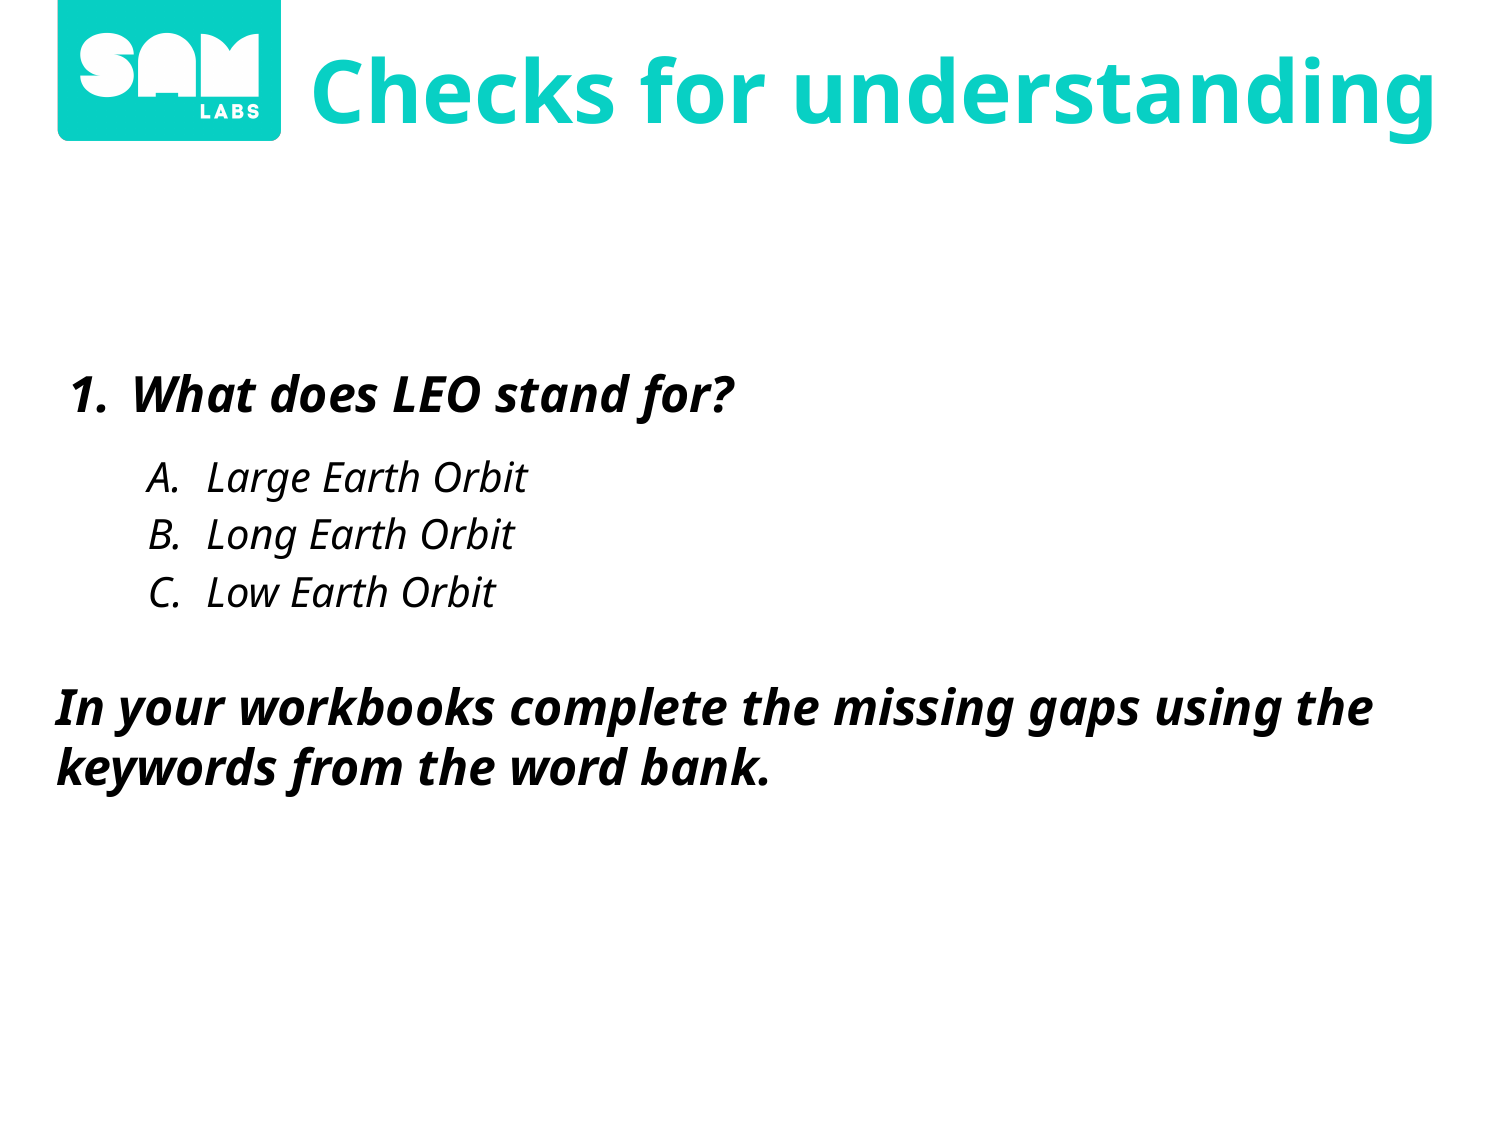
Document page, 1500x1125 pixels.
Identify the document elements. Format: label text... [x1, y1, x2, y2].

picture [0, 0, 281, 142]
text_box What does LEO stand for? Large Earth Orbit Long Earth Orbit Low Earth Orbit In your workbooks complete the missing gaps using the keywords from the word bank. [40, 276, 1469, 881]
text_box Checks for understanding [286, 39, 1440, 142]
